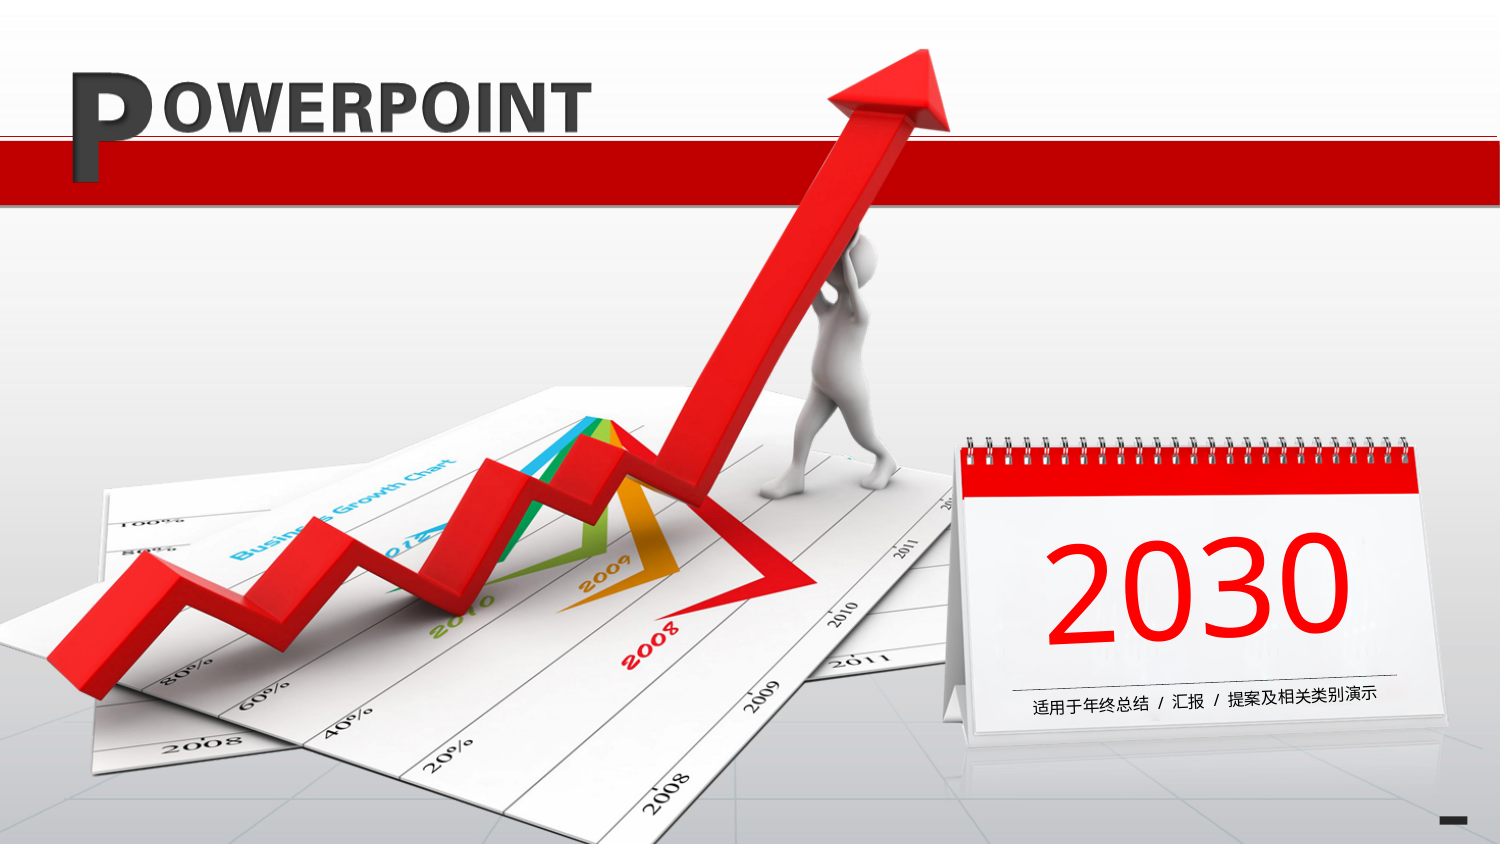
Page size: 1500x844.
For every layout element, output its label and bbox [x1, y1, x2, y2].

text_box [871, 389, 1493, 844]
text_box [47, 34, 642, 231]
picture [0, 12, 1163, 844]
text_box [1163, 136, 1500, 206]
text_box [0, 0, 1500, 136]
text_box [1163, 206, 1500, 844]
